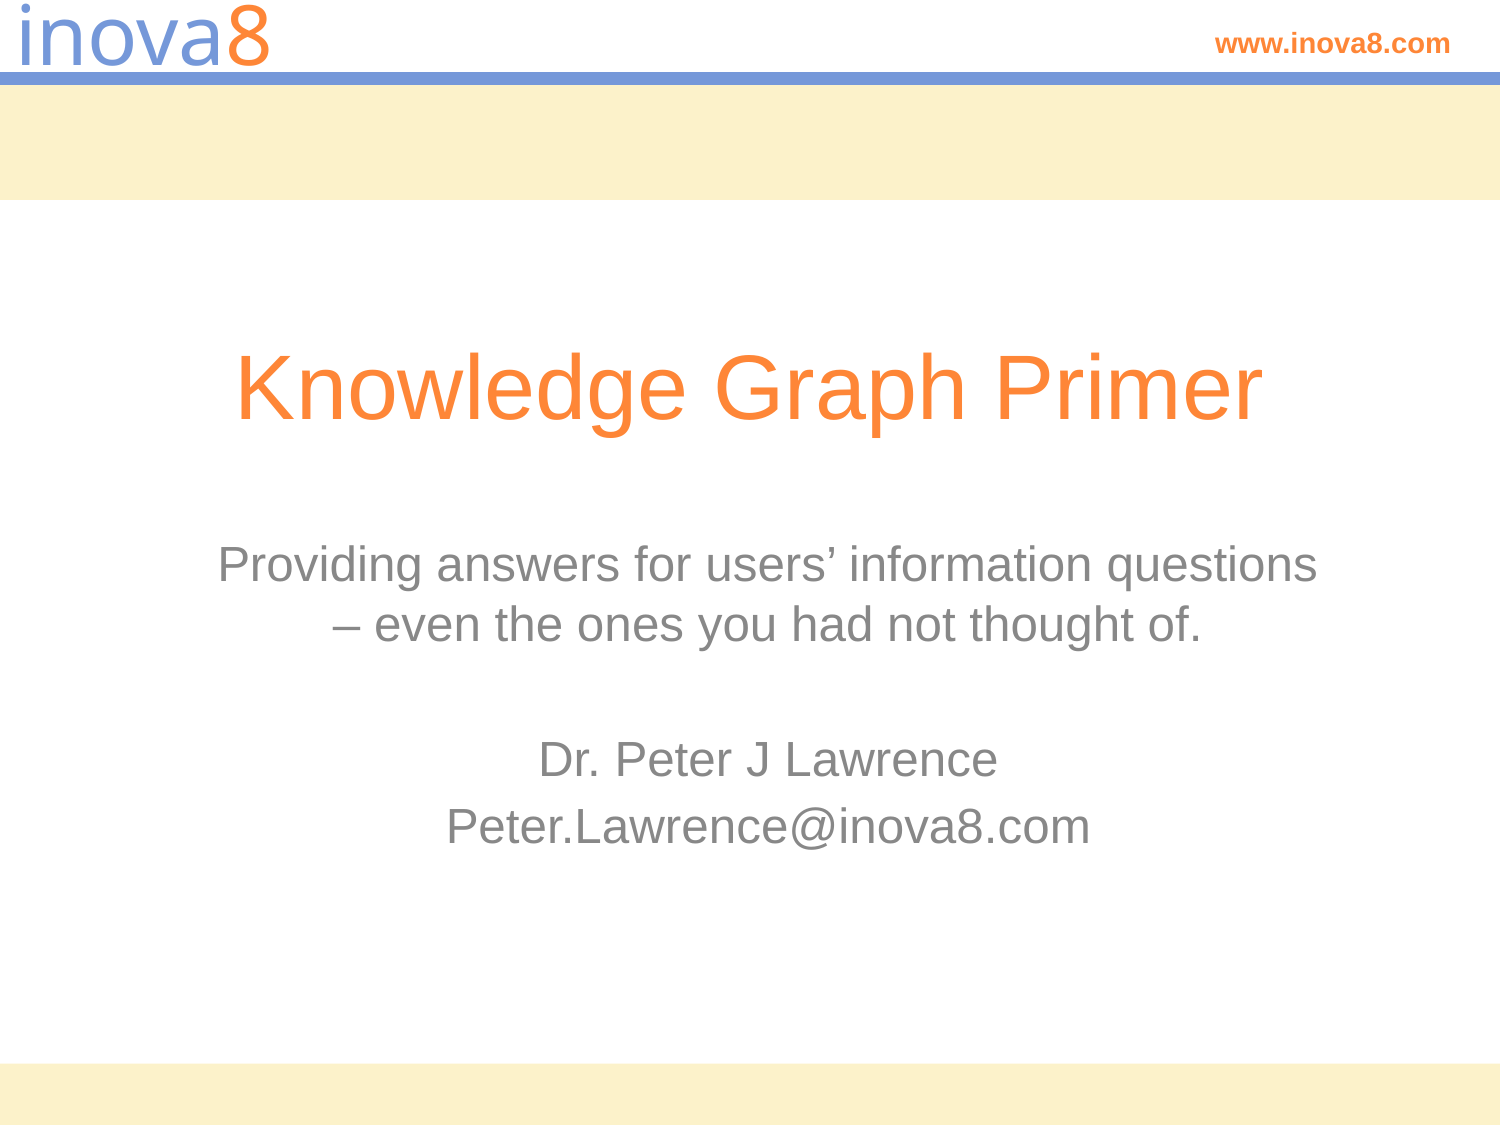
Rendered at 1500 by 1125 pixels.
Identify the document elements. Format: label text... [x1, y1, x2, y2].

title Knowledge Graph Primer [112, 262, 1388, 504]
subtitle Providing answers for users’ information questions – even the ones you had not thought of. Dr. Peter J Lawrence Peter.Lawrence@inova8.com [200, 525, 1338, 910]
